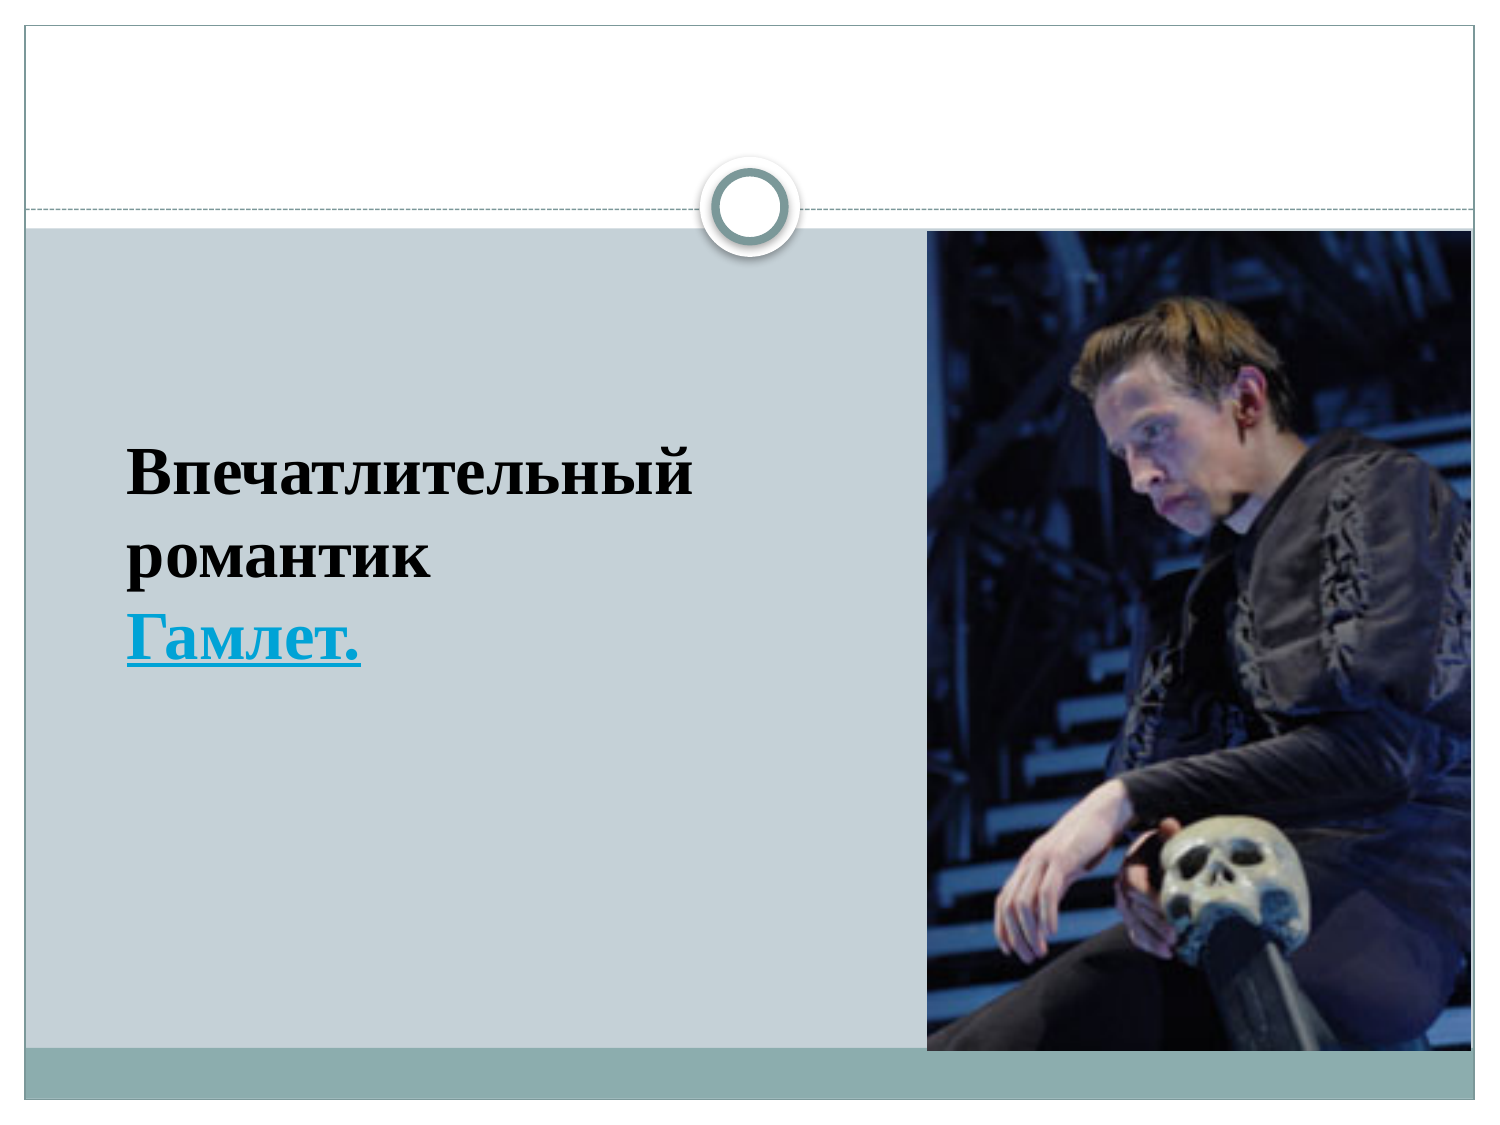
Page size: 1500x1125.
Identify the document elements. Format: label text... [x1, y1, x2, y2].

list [926, 231, 1471, 1052]
title Впечатлительный романтик Гамлет. [112, 243, 880, 681]
